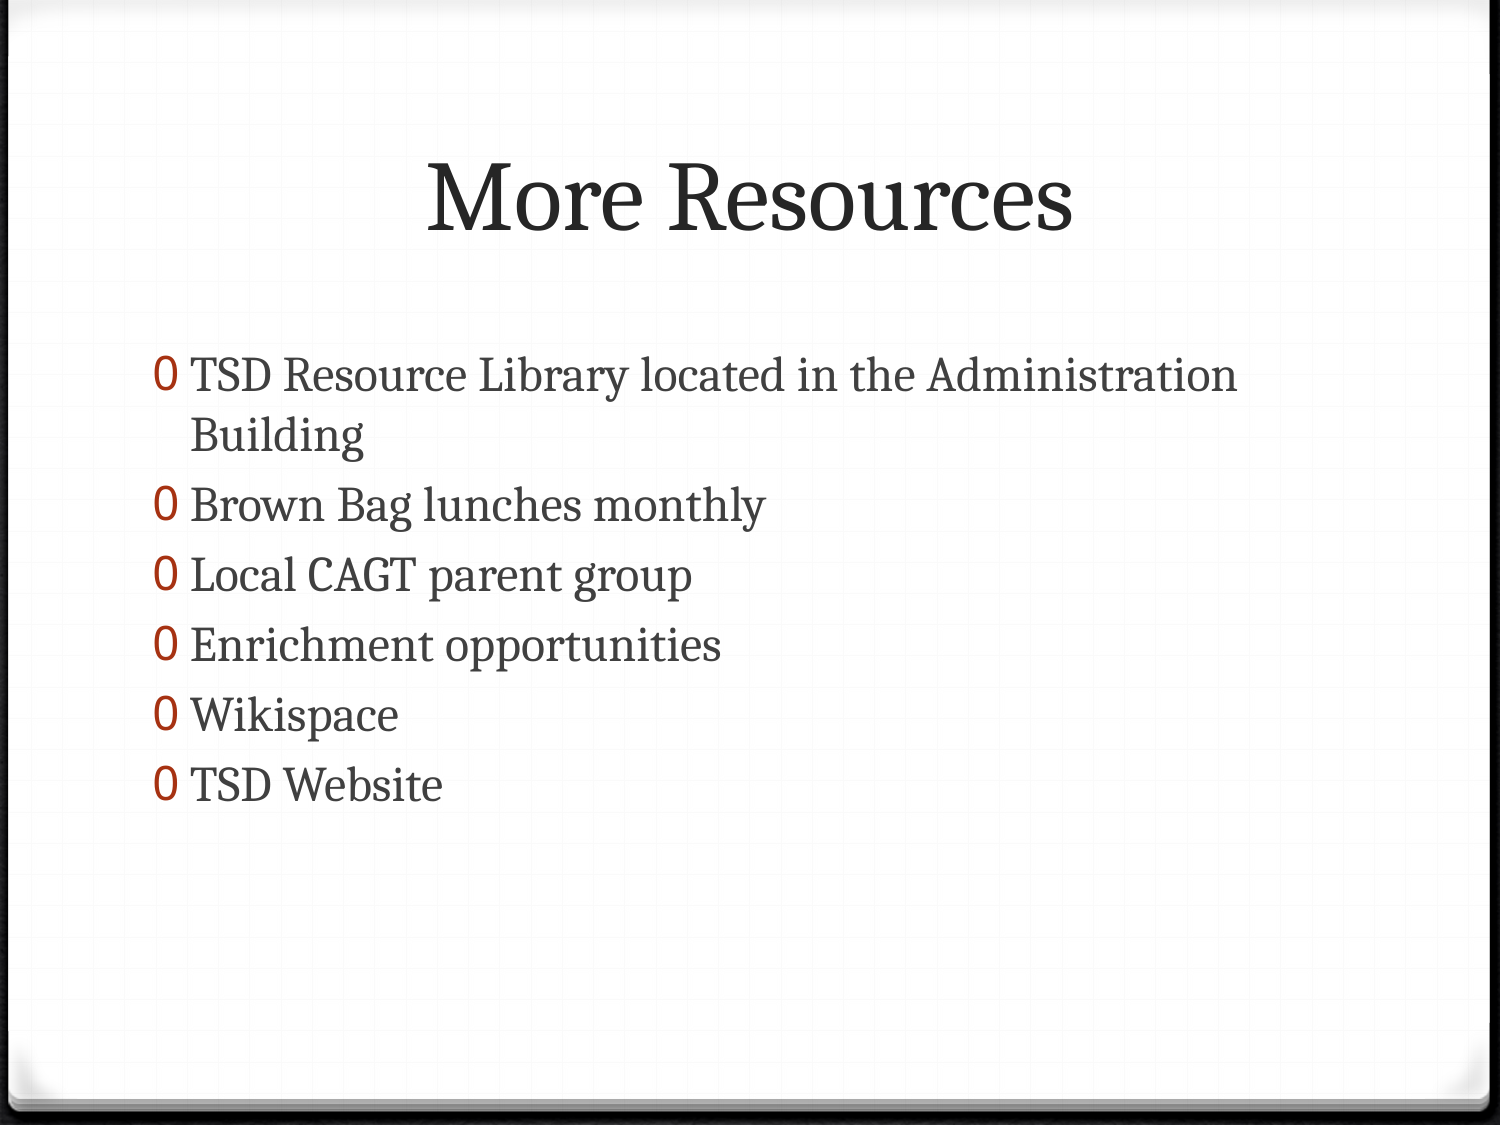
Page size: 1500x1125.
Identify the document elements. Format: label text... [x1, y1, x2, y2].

title More Resources [90, 71, 1410, 309]
picture [0, 0, 1500, 1125]
list TSD Resource Library located in the Administration Building Brown Bag lunches monthly Local CAGT parent group Enrichment opportunities Wikispace TSD Website [137, 334, 1363, 983]
